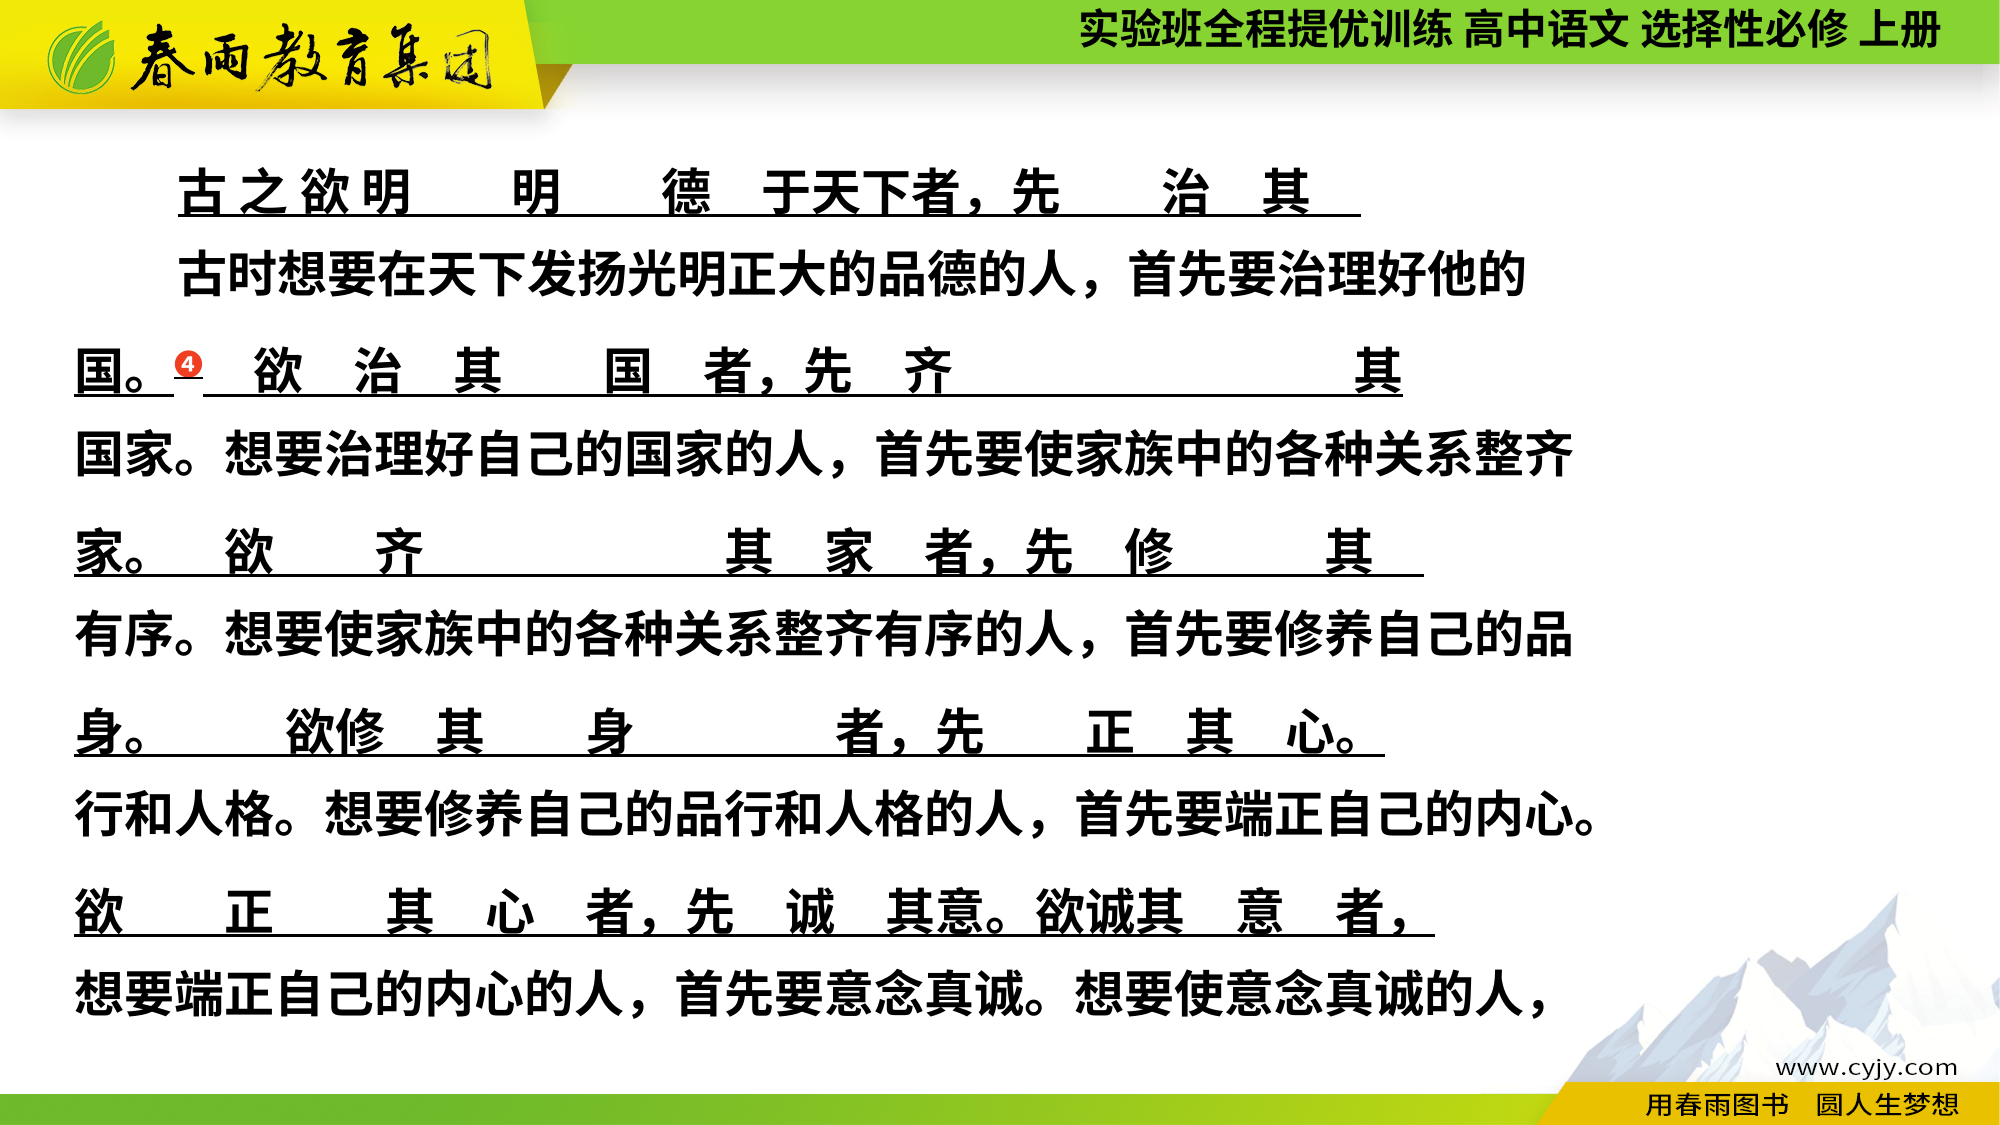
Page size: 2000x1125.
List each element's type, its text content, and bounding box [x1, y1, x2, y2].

text_box 古时想要在天下发扬光明正大的品德的人，首先要治理好他的 国家。想要治理好自己的国家的人，首先要使家族中的各种关系整齐 有序。想要使家族中的各种关系整齐有序的人，首先要修养自己的品 行和人格。想要修养自己的品行和人格的人，首先要端正自己的内心。 想要端正自己的内心的人，首先要意念真诚。想要使意念真诚的人， [59, 204, 1944, 1030]
picture [0, 0, 2000, 1125]
